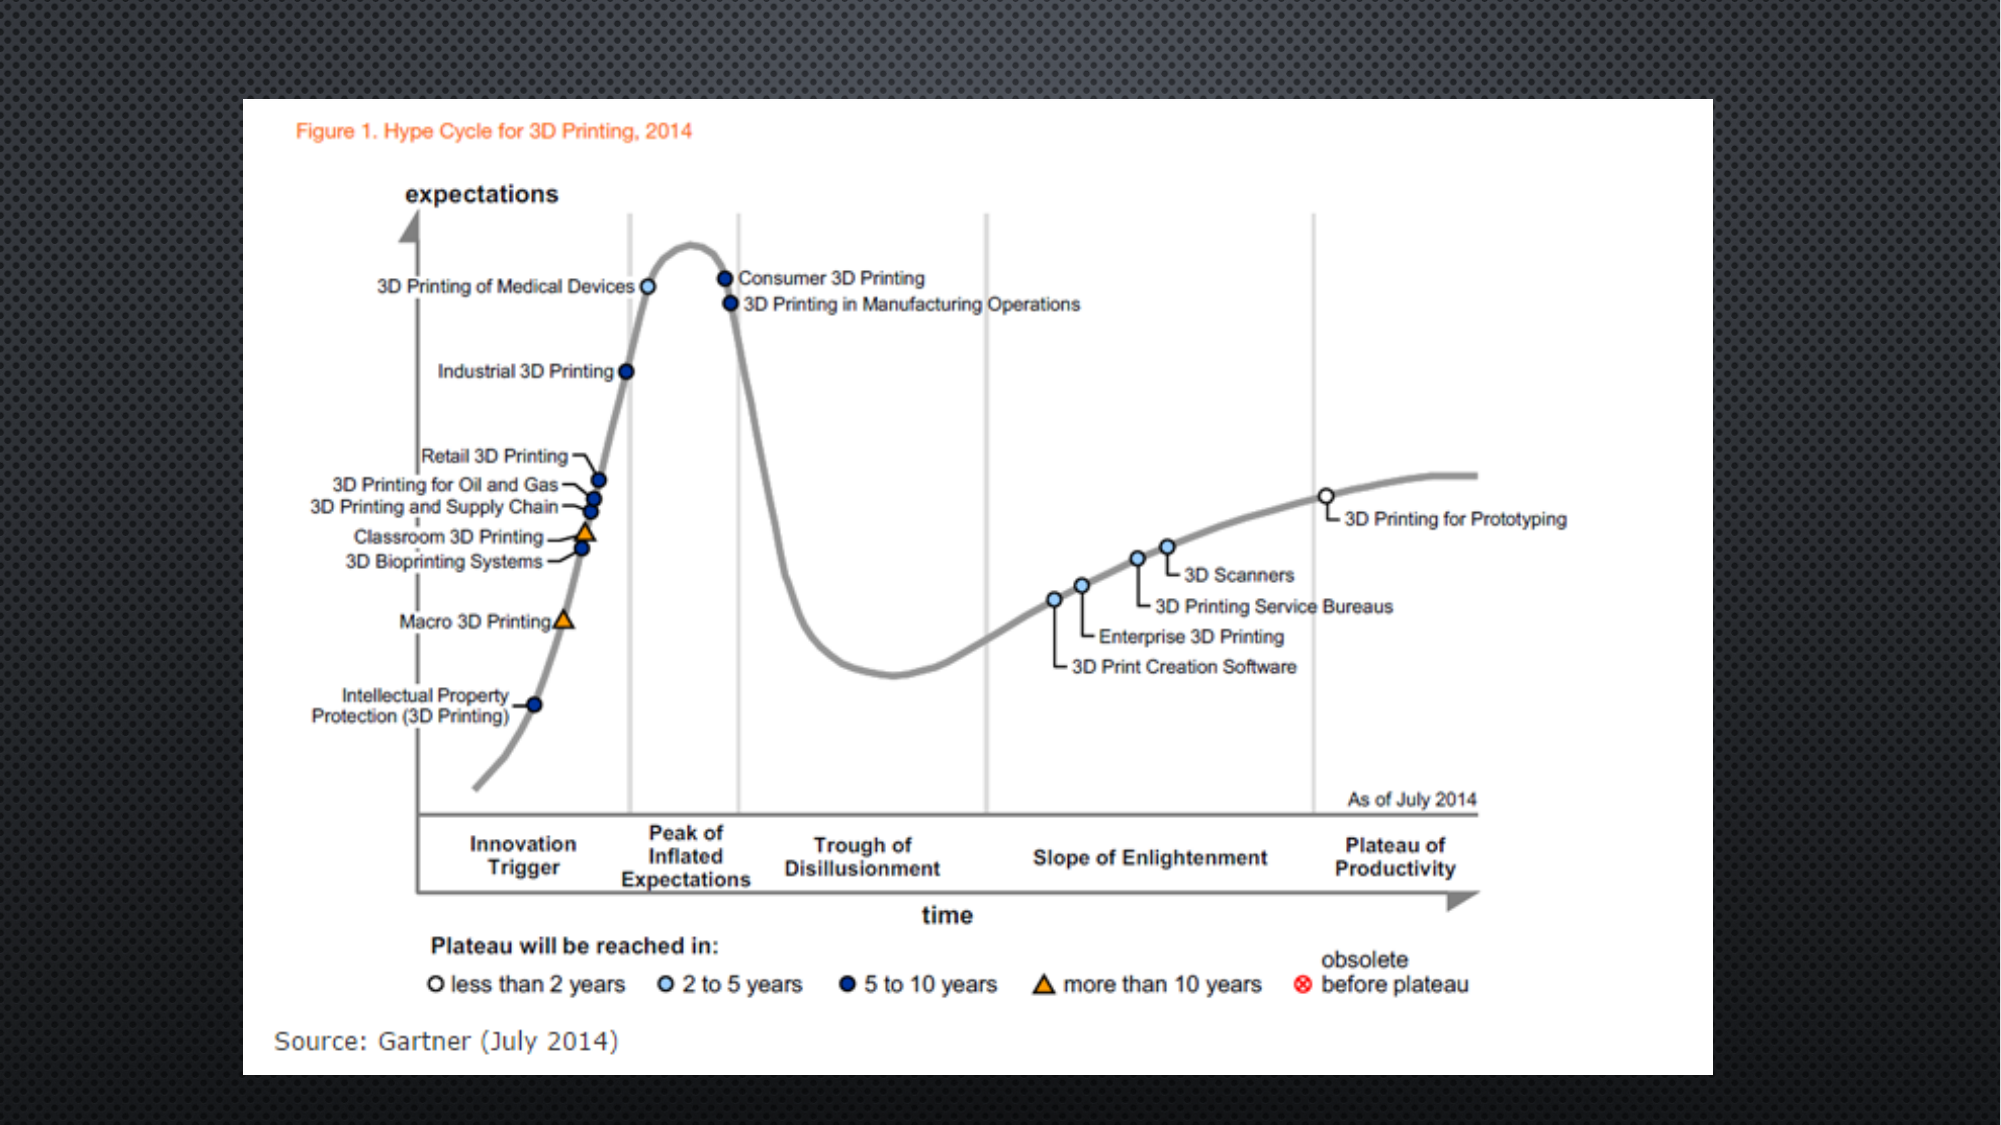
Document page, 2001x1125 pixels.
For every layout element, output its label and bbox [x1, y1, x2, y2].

list [242, 99, 1714, 1075]
